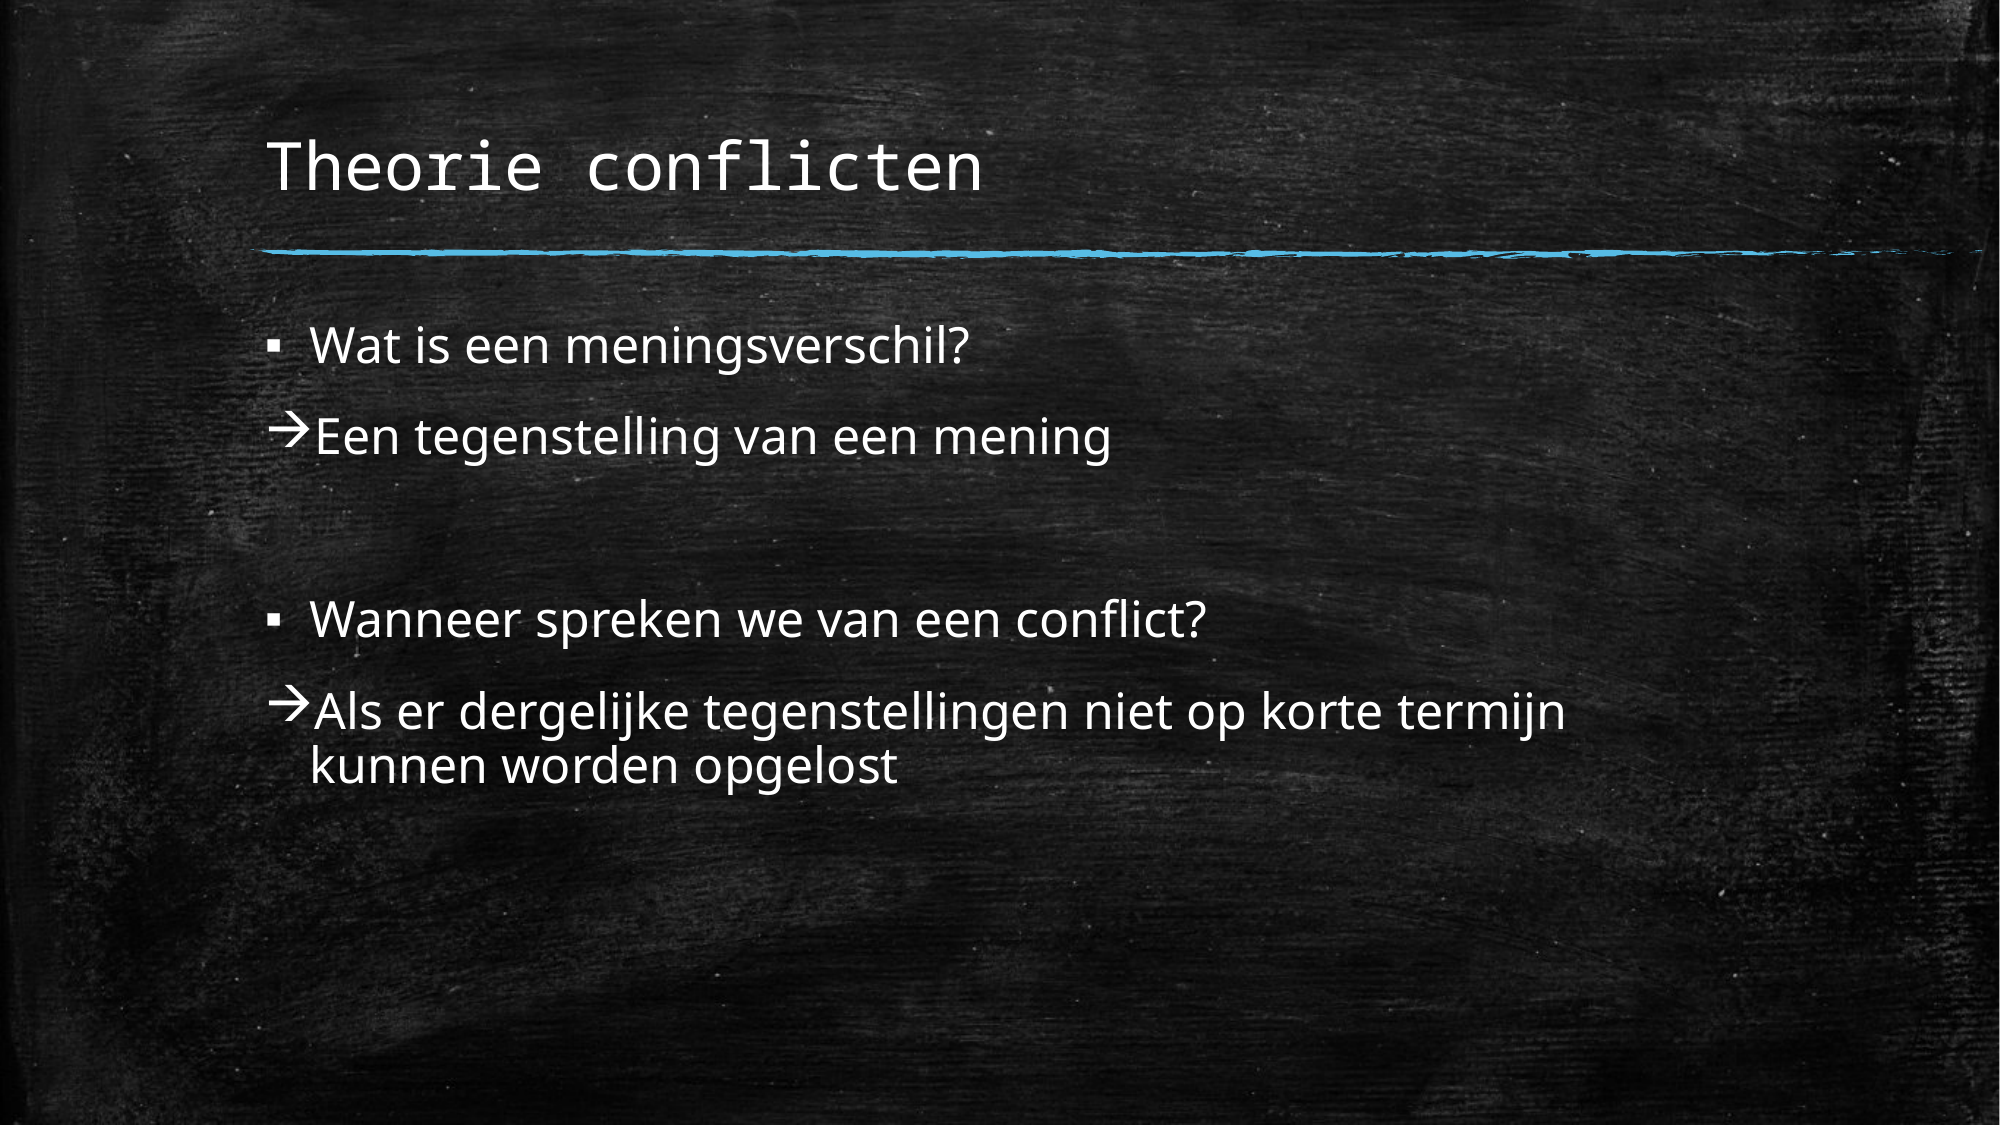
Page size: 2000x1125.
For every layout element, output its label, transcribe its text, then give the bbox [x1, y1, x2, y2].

title Theorie conflicten [249, 45, 1750, 213]
list Wat is een meningsverschil? Een tegenstelling van een mening Wanneer spreken we van een conflict? Als er dergelijke tegenstellingen niet op korte termijn kunnen worden opgelost [249, 312, 1750, 1013]
